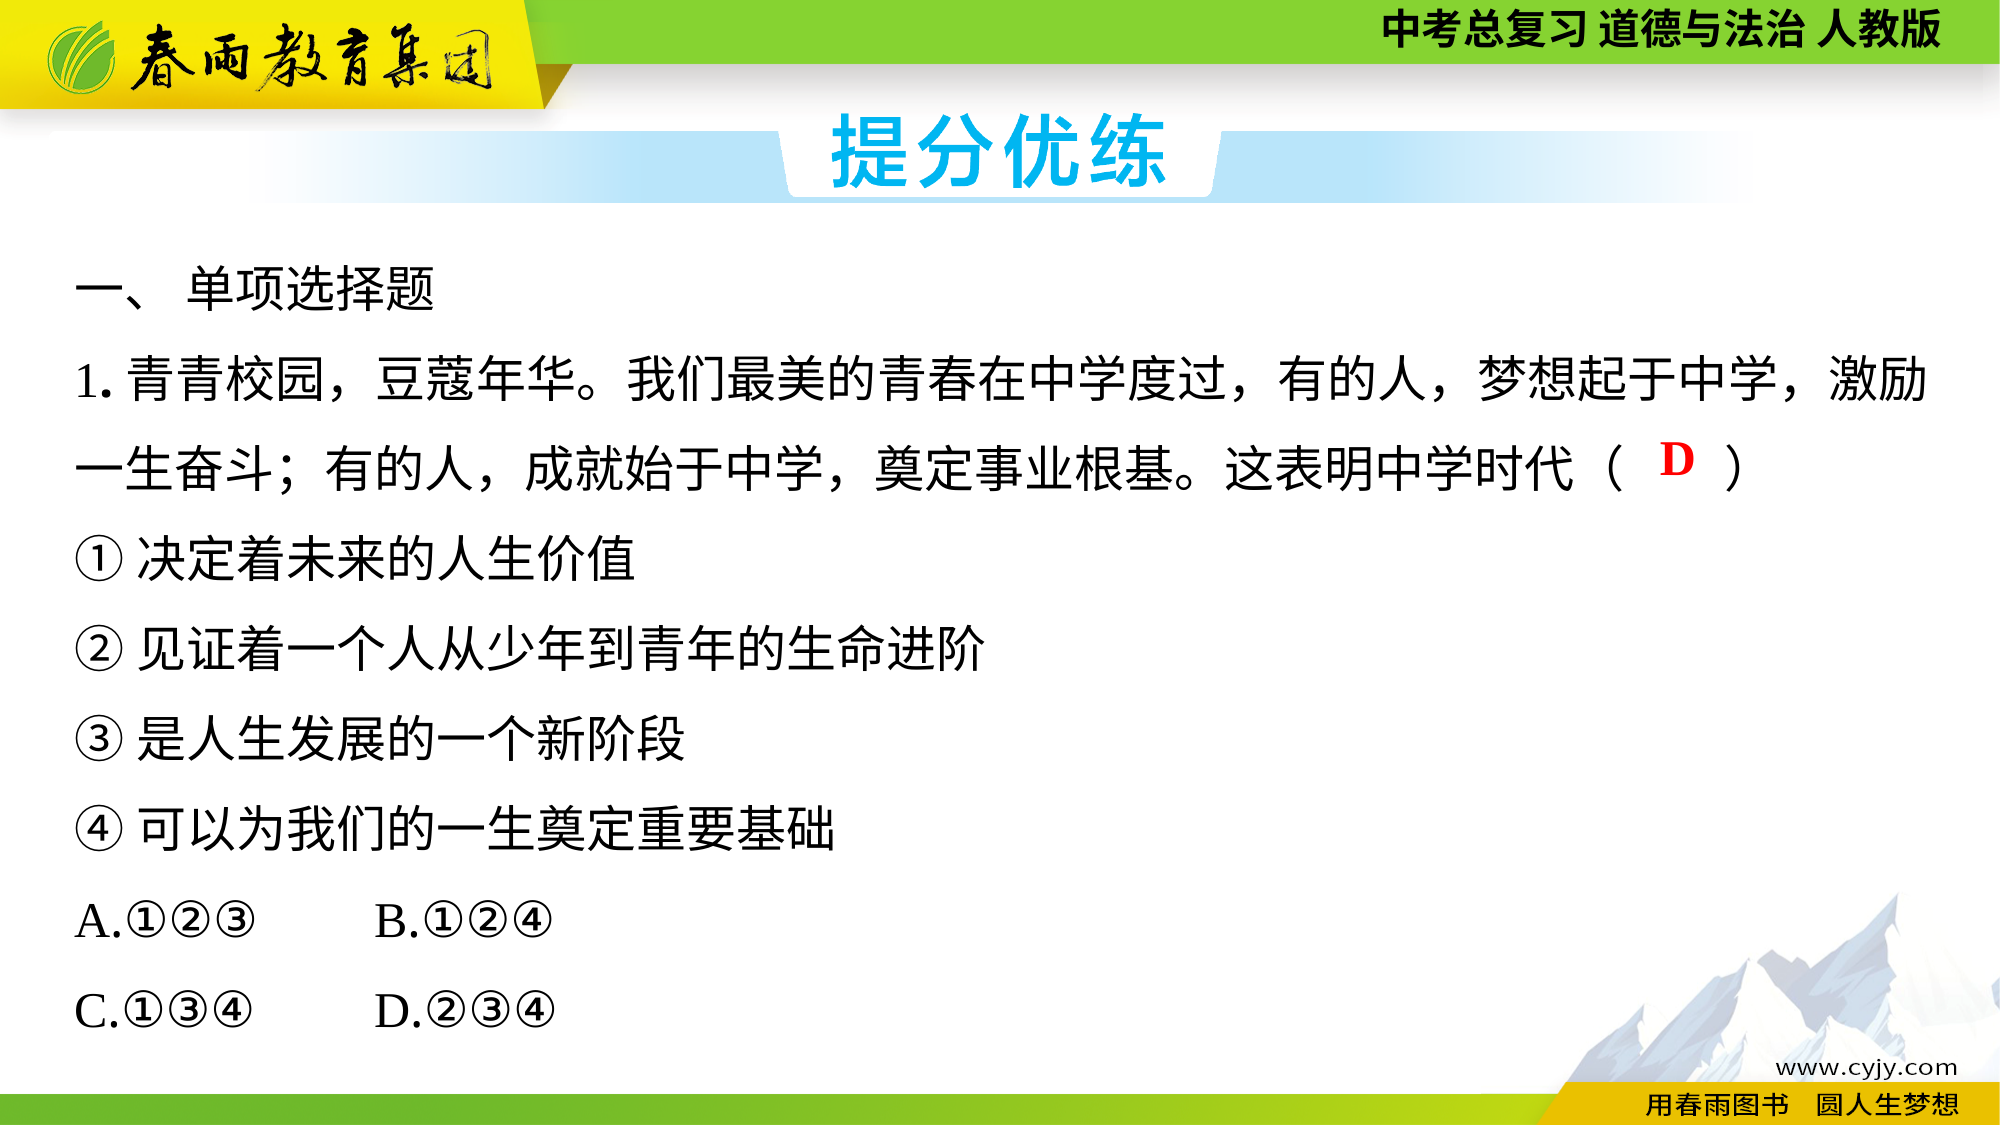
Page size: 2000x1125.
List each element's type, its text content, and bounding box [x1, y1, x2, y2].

picture [0, 0, 2000, 1125]
list 一、 单项选择题 1.青青校园，豆蔻年华。我们最美的青春在中学度过，有的人，梦想起于中学，激励一生奋斗；有的人，成就始于中学，奠定事业根基。这表明中学时代（ ） ①决定着未来的人生价值 ②见证着一个人从少年到青年的生命进阶 ③是人生发展的一个新阶段 ④可以为我们的一生奠定重要基础 A.①②③ B.①②④ C.①③④ D.②③④ [59, 219, 1944, 1042]
text_box D [1645, 417, 1712, 493]
